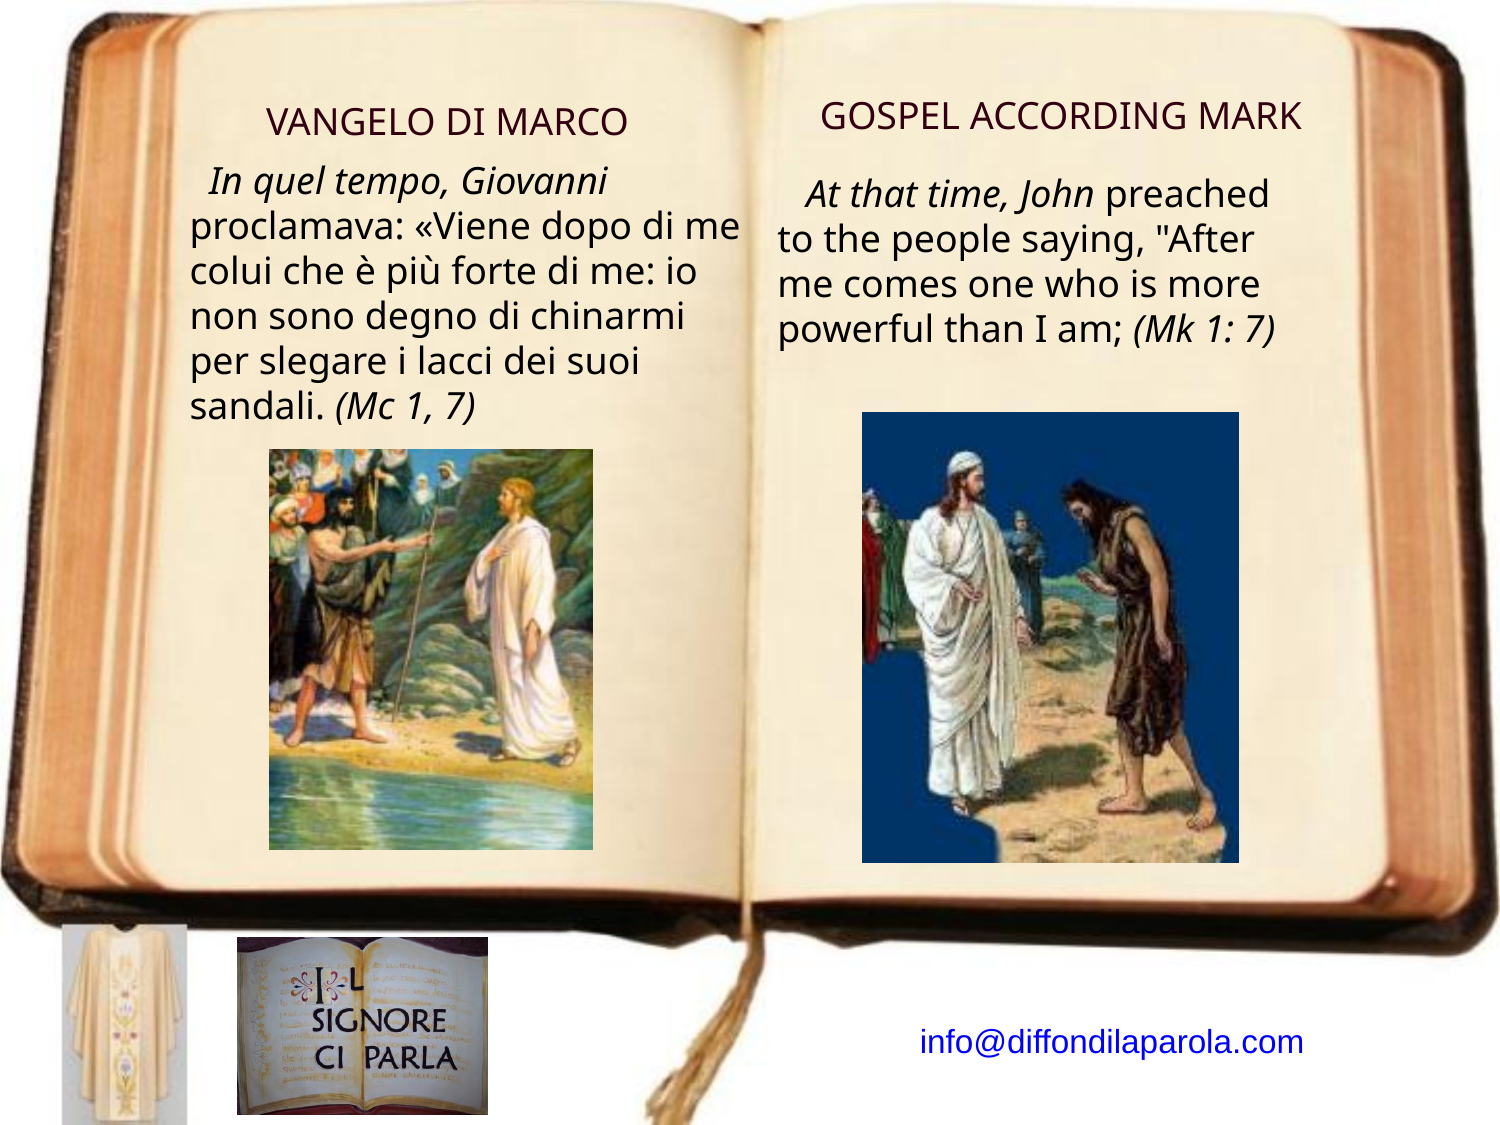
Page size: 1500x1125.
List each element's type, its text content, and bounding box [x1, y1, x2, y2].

text_box VANGELO DI MARCO [147, 90, 748, 150]
text_box At that time, John preached to the people saying, "After me comes one who is more powerful than I am; (Mk 1: 7) [762, 162, 1325, 358]
picture [0, 0, 1500, 1125]
text_box In quel tempo, Giovanni proclamava: «Viene dopo di me colui che è più forte di me: io non sono degno di chinarmi per slegare i lacci dei suoi sandali. (Mc 1, 7) [174, 149, 763, 435]
title GOSPEL ACCORDING MARK [748, 90, 1455, 141]
text_box info@diffondilaparola.com [812, 1012, 1413, 1068]
